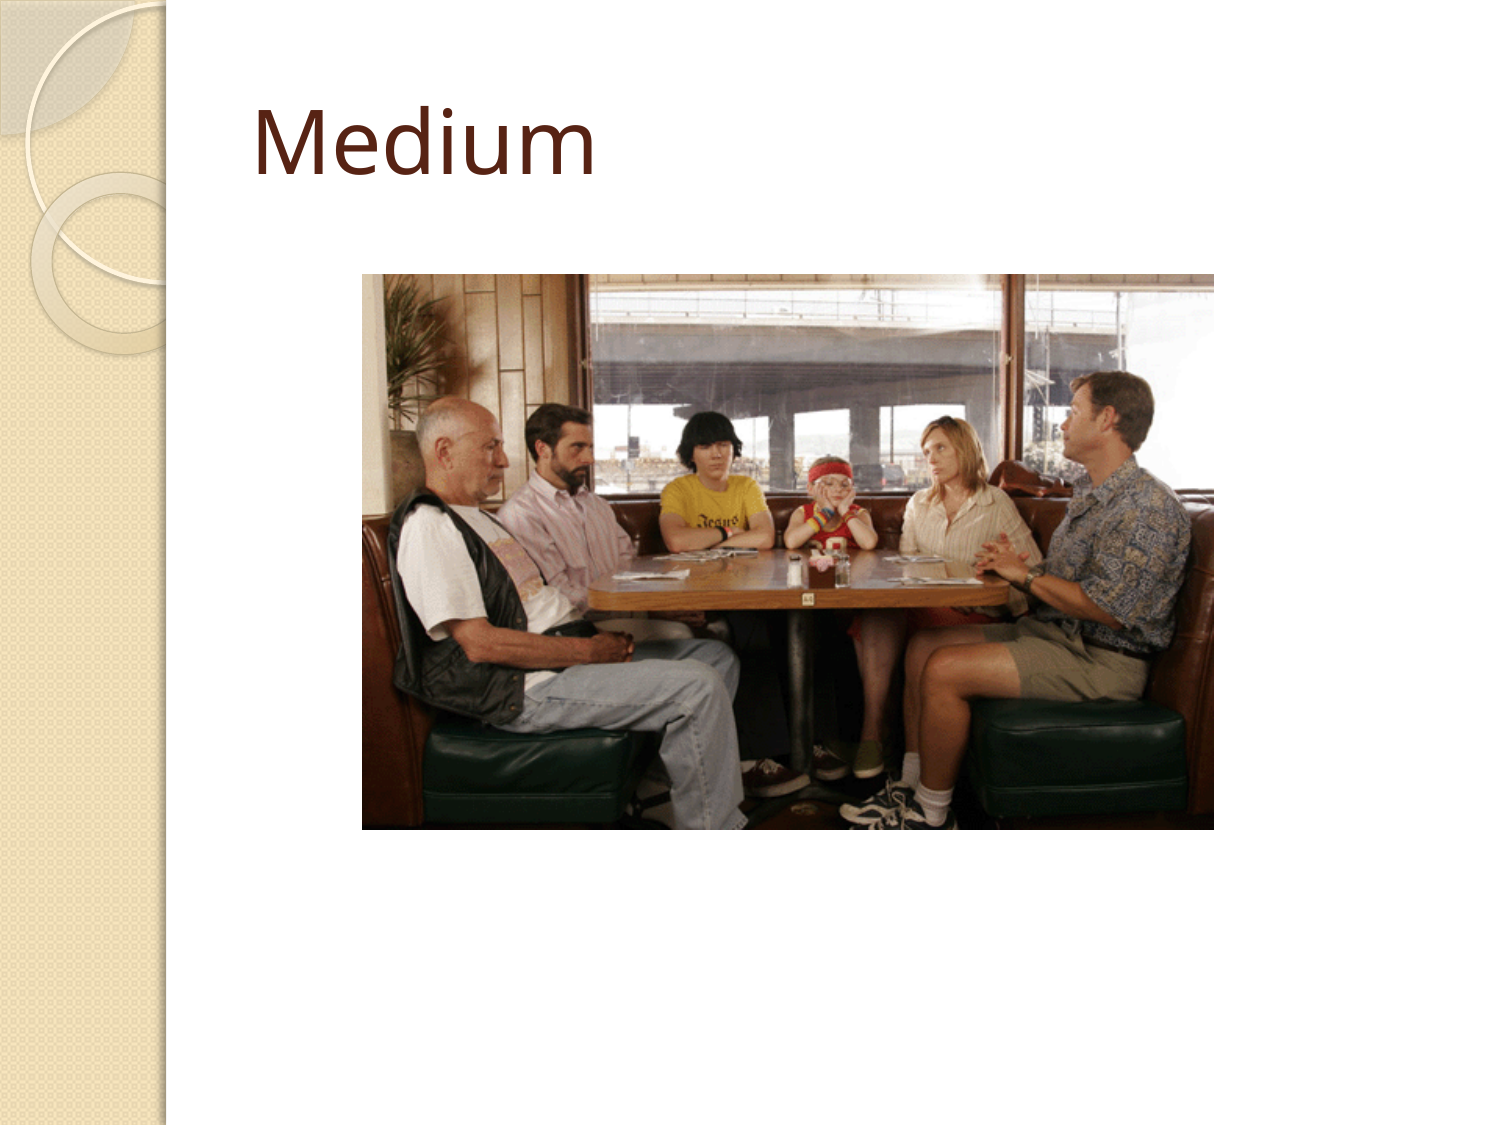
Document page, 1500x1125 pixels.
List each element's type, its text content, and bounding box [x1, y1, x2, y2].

picture [362, 274, 1215, 830]
title Medium [235, 45, 1466, 233]
